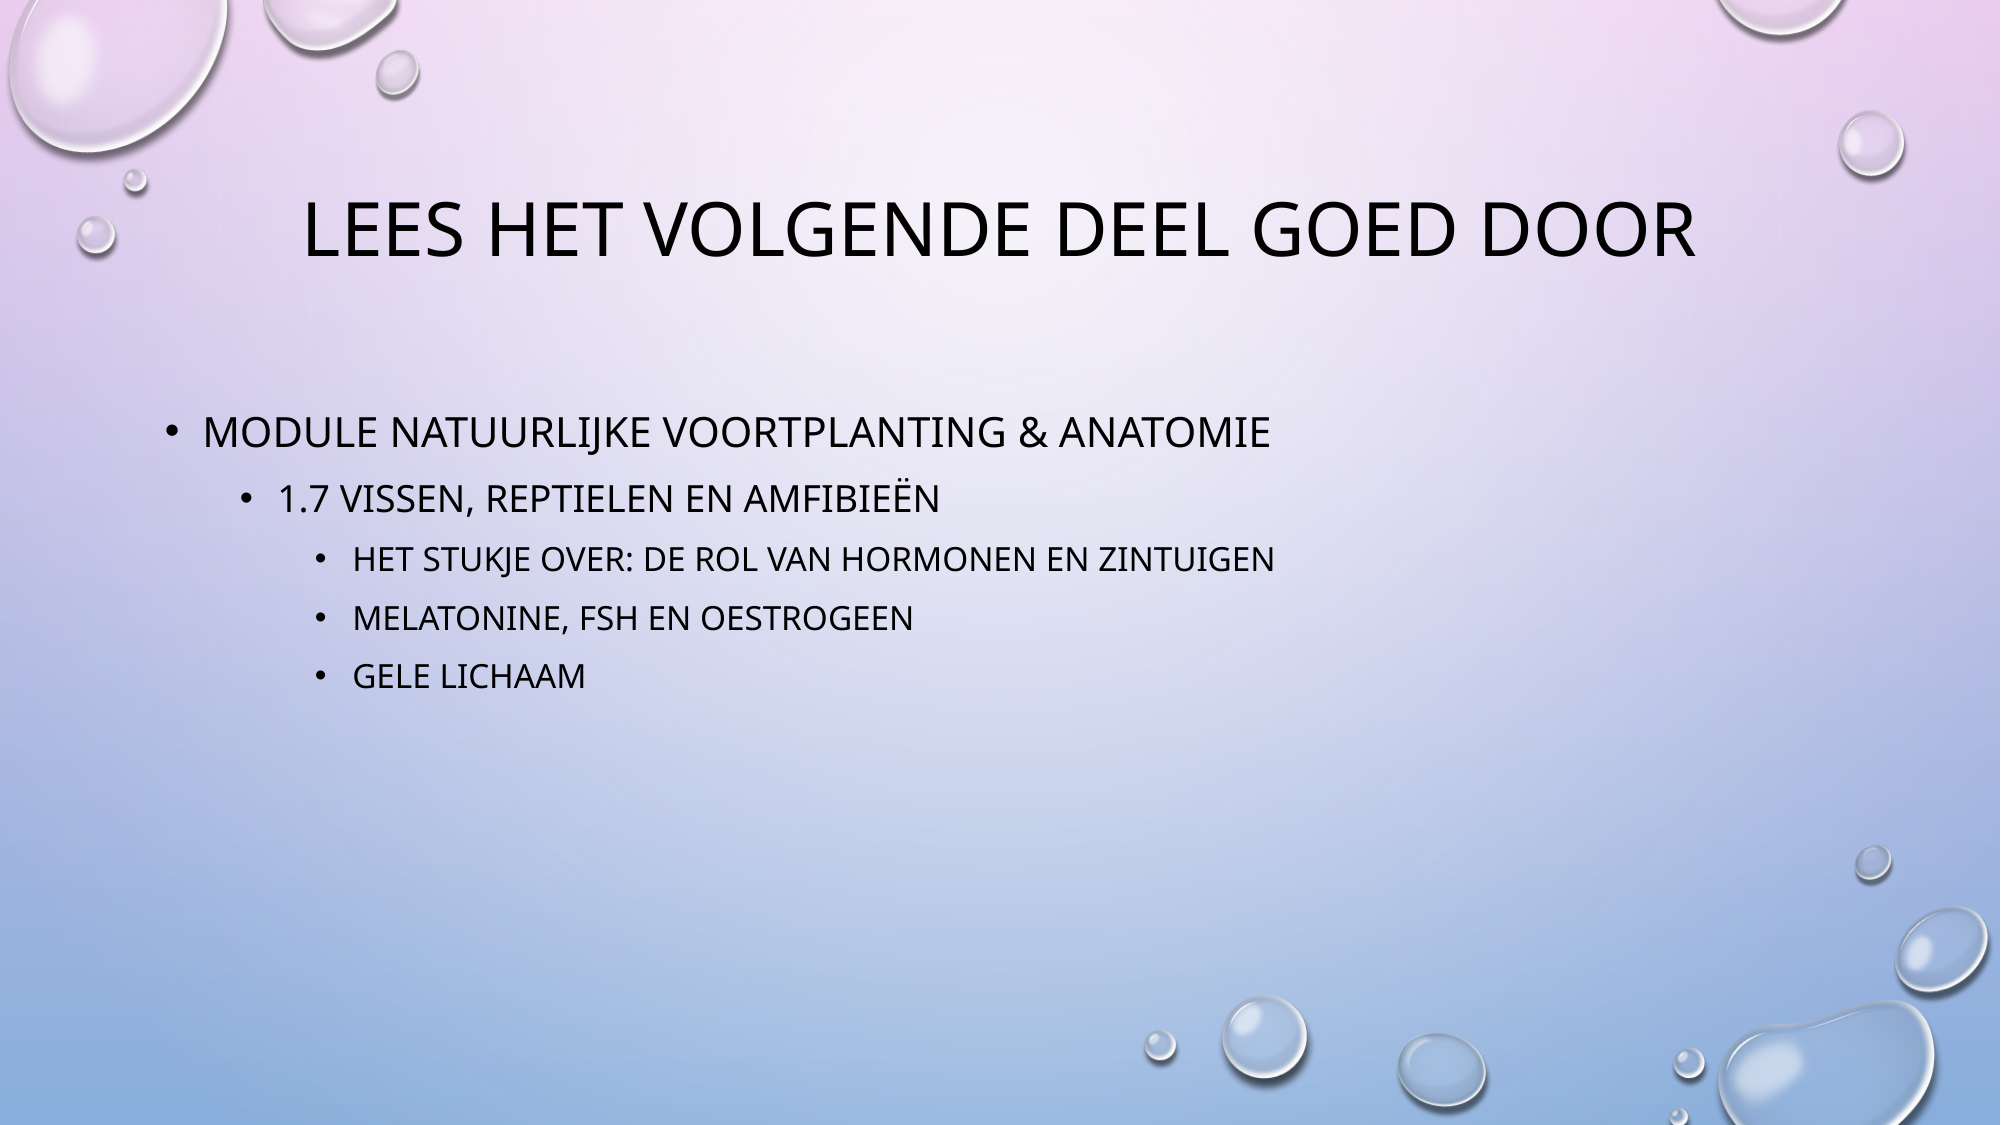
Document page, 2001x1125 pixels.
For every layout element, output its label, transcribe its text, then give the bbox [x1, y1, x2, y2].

list Module natuurlijke voortplanting & anatomie 1.7 vissen, reptielen en amfibieën Het stukje over: de rol van hormonen en zintuigen Melatonine, FSH en oestrogeen Gele lichaam [149, 388, 1850, 950]
picture [0, 0, 2000, 1125]
title Lees het volgende deel goed door [149, 101, 1851, 364]
